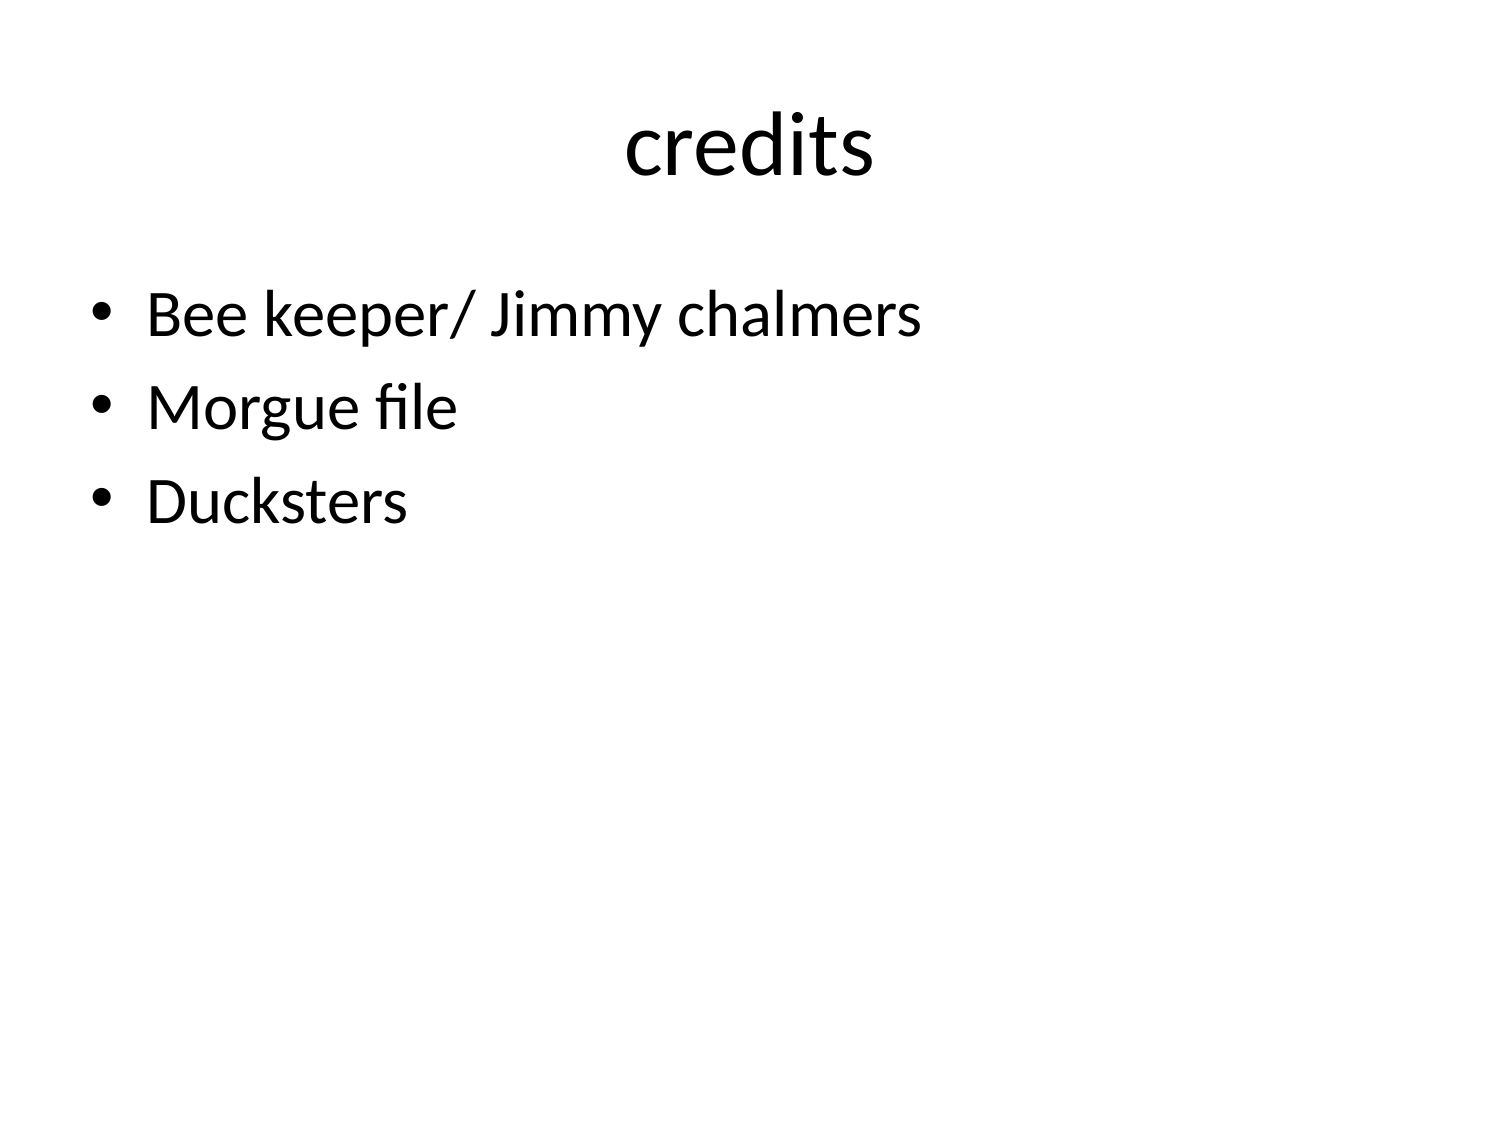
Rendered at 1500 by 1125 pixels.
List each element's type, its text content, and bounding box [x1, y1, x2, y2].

list Bee keeper/ Jimmy chalmers Morgue file Ducksters [75, 262, 1425, 1005]
title credits [75, 45, 1425, 233]
